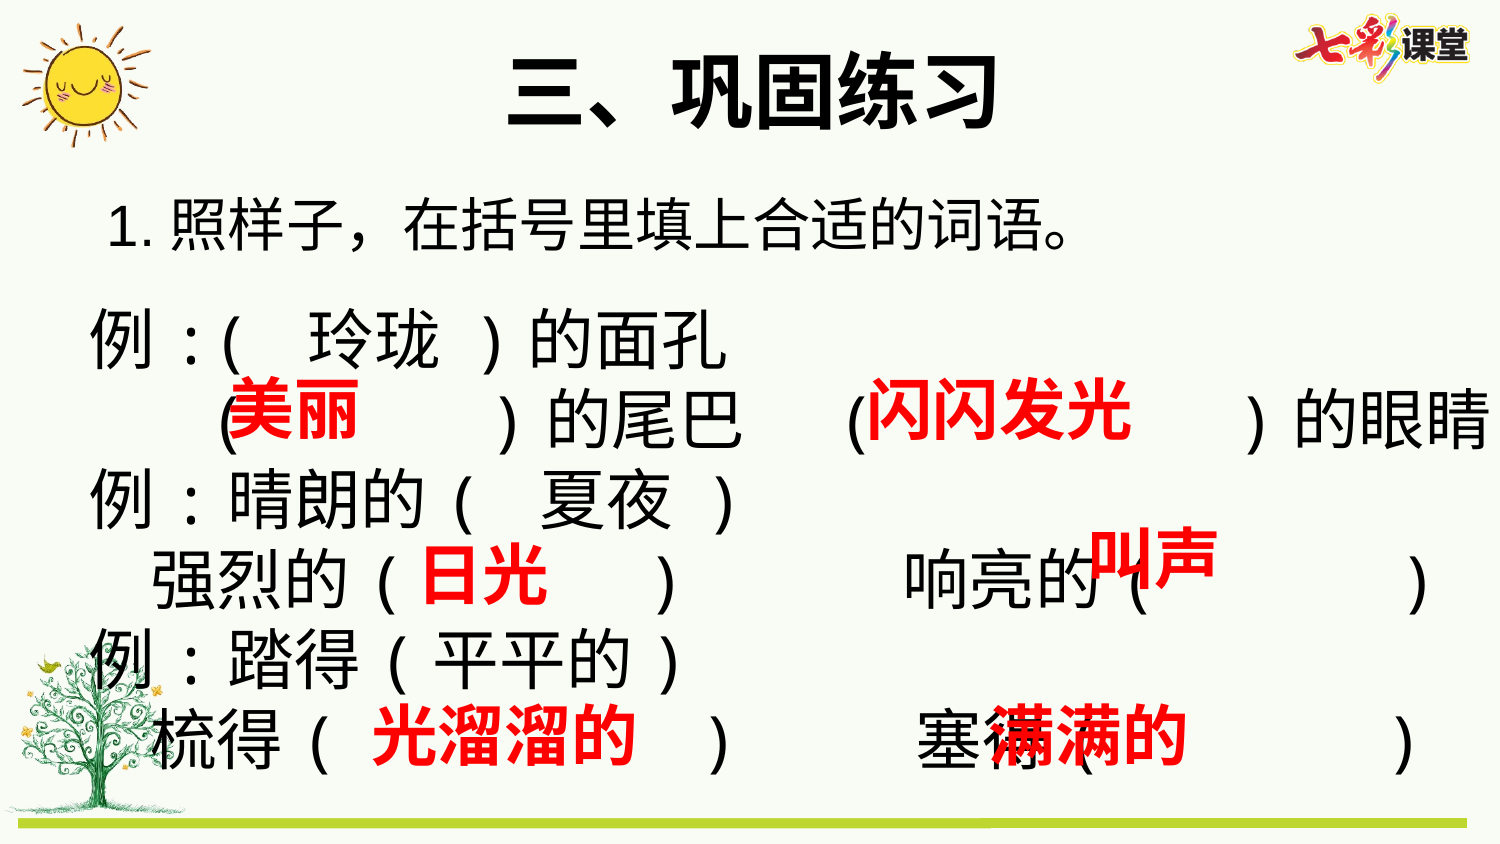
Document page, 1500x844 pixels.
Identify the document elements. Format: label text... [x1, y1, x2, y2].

text_box 三、巩固练习 [488, 32, 1019, 147]
picture [0, 0, 173, 172]
text_box 闪闪发光 [851, 360, 1191, 535]
text_box 日光 [401, 525, 632, 621]
picture [1291, 9, 1472, 87]
text_box 叫声 [1073, 509, 1240, 605]
text_box 1.照样子，在括号里填上合适的词语。 [92, 181, 1117, 266]
text_box 美丽 [212, 359, 393, 534]
text_box 例:( 玲珑 )的面孔 ( )的尾巴 ( )的眼睛 例:晴朗的( 夏夜 ) 强烈的( ) 响亮的( ) 例:踏得(平平的) 梳得( ) 塞得( ) [74, 290, 1500, 844]
text_box 满满的 [974, 686, 1256, 844]
text_box 光溜溜的 [356, 686, 668, 844]
picture [0, 608, 74, 844]
